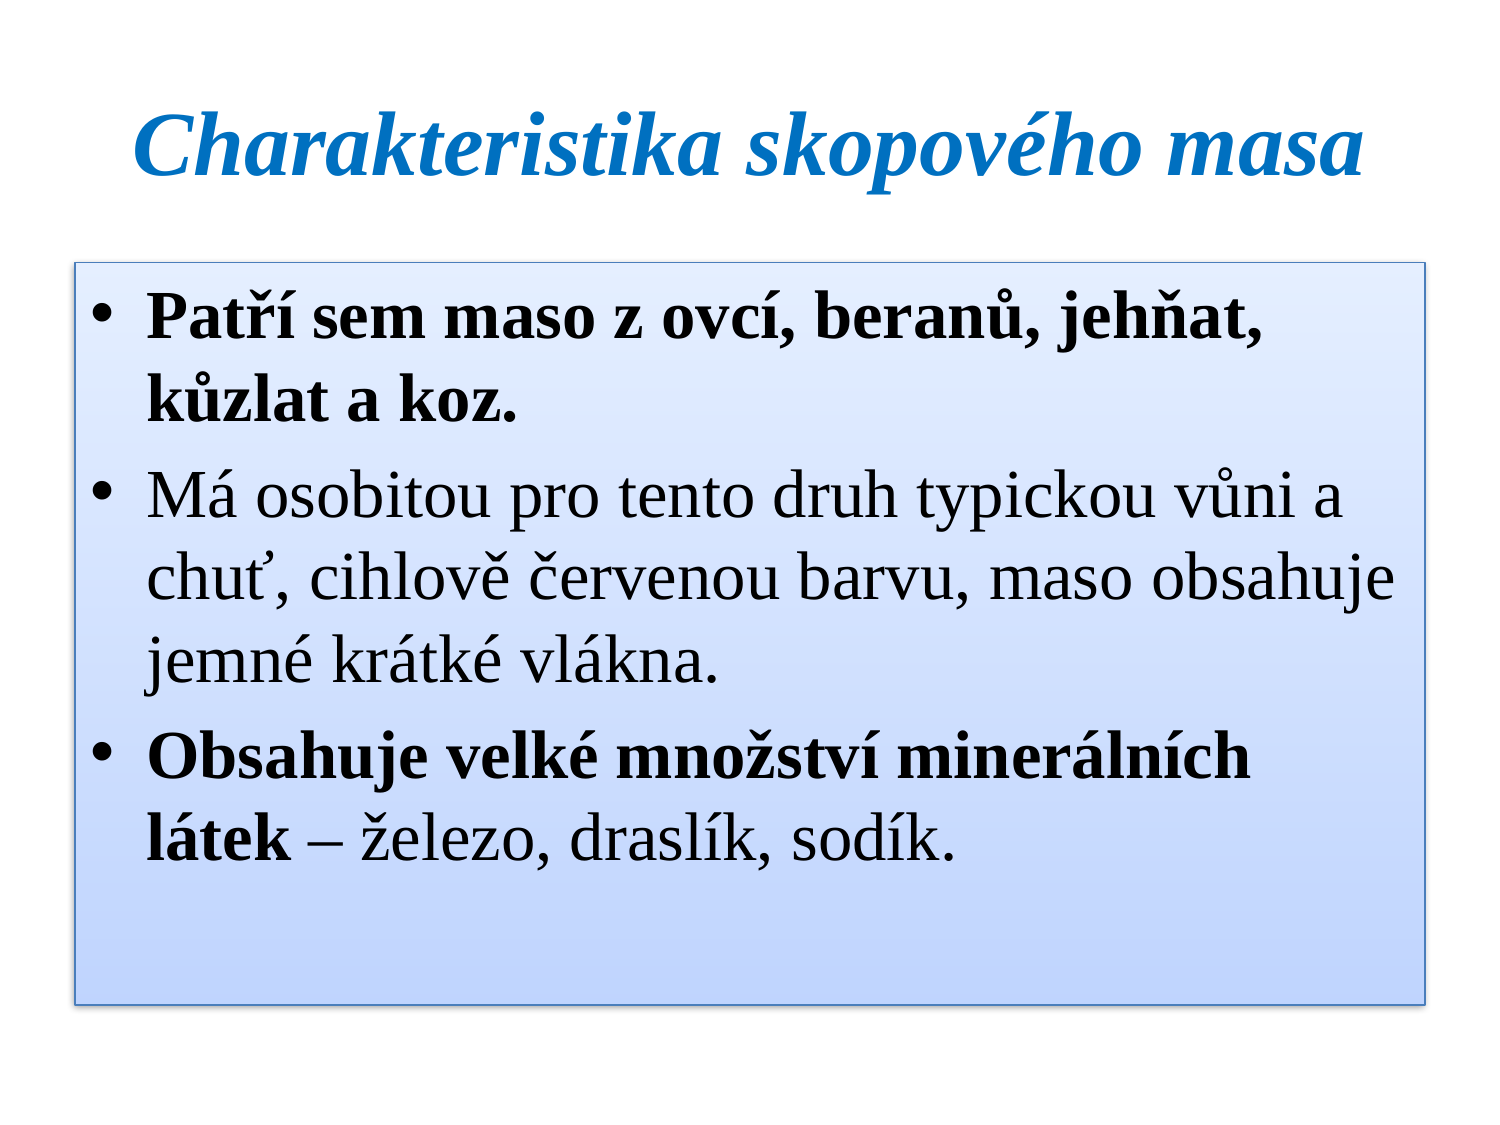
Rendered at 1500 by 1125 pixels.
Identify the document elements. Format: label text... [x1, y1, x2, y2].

title Charakteristika skopového masa [75, 45, 1425, 233]
list Patří sem maso z ovcí, beranů, jehňat, kůzlat a koz. Má osobitou pro tento druh typickou vůni a chuť, cihlově červenou barvu, maso obsahuje jemné krátké vlákna. Obsahuje velké množství minerálních látek – železo, draslík, sodík. [74, 262, 1426, 1006]
